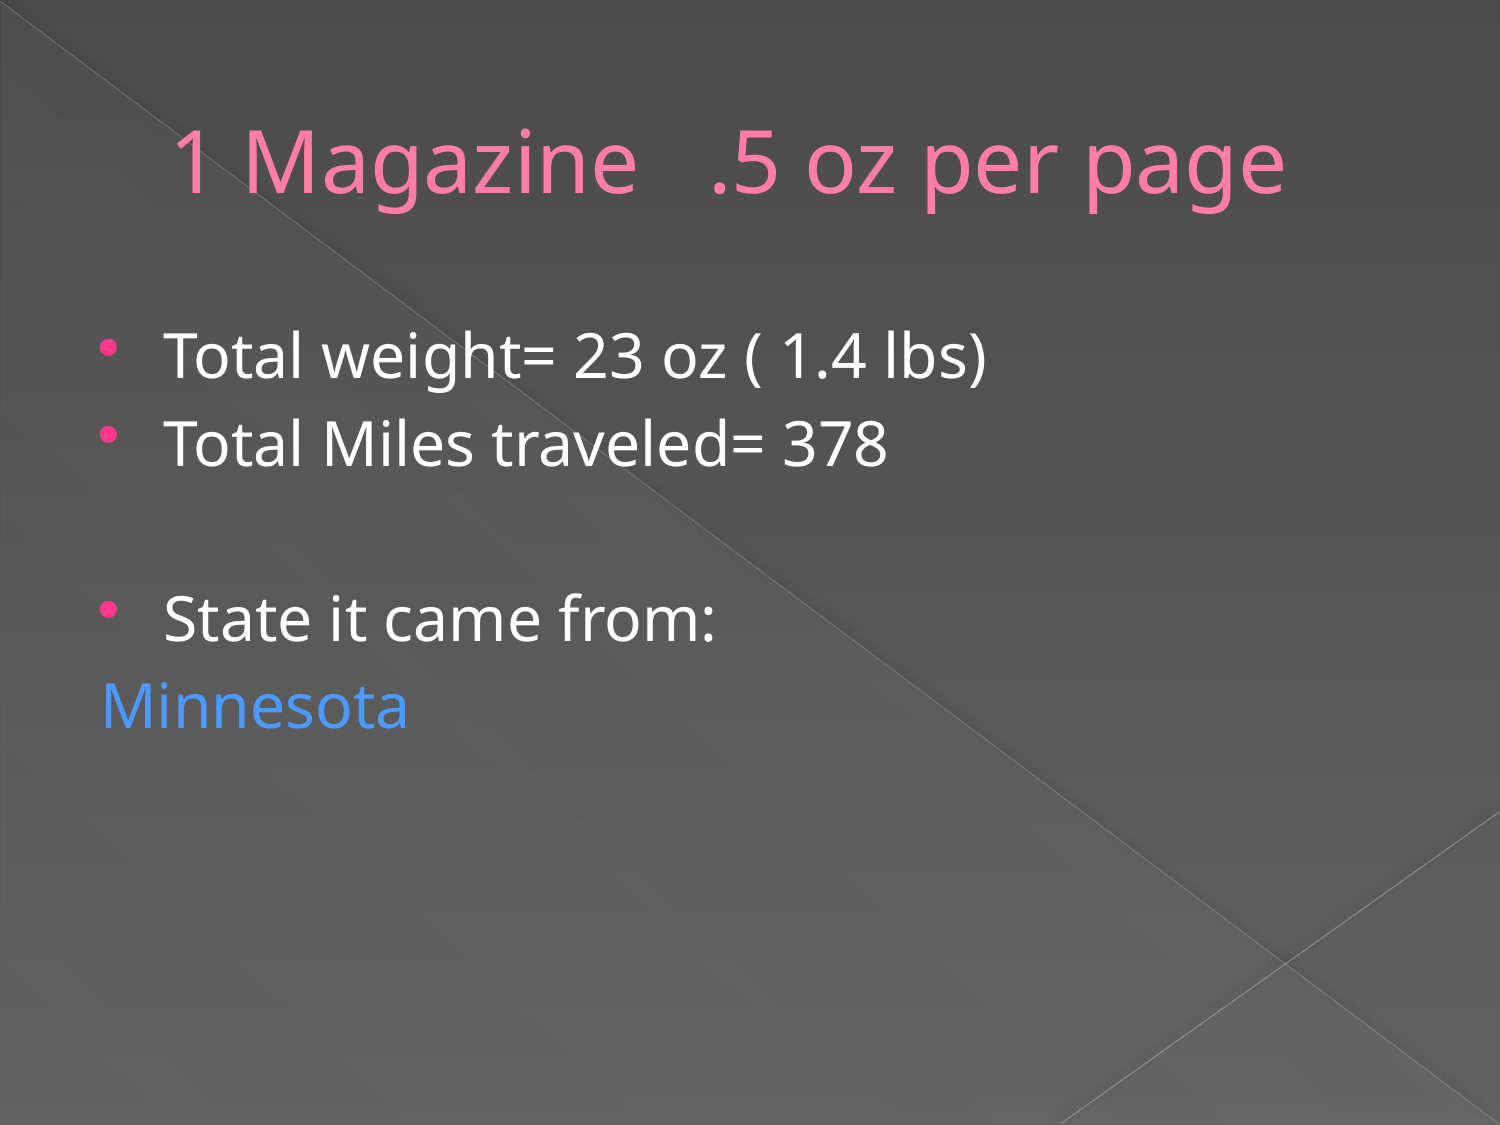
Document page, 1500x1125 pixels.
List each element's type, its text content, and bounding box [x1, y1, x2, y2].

list Total weight= 23 oz ( 1.4 lbs) Total Miles traveled= 378 State it came from: Minnesota [75, 308, 1425, 1059]
title 1 Magazine .5 oz per page [75, 43, 1425, 274]
